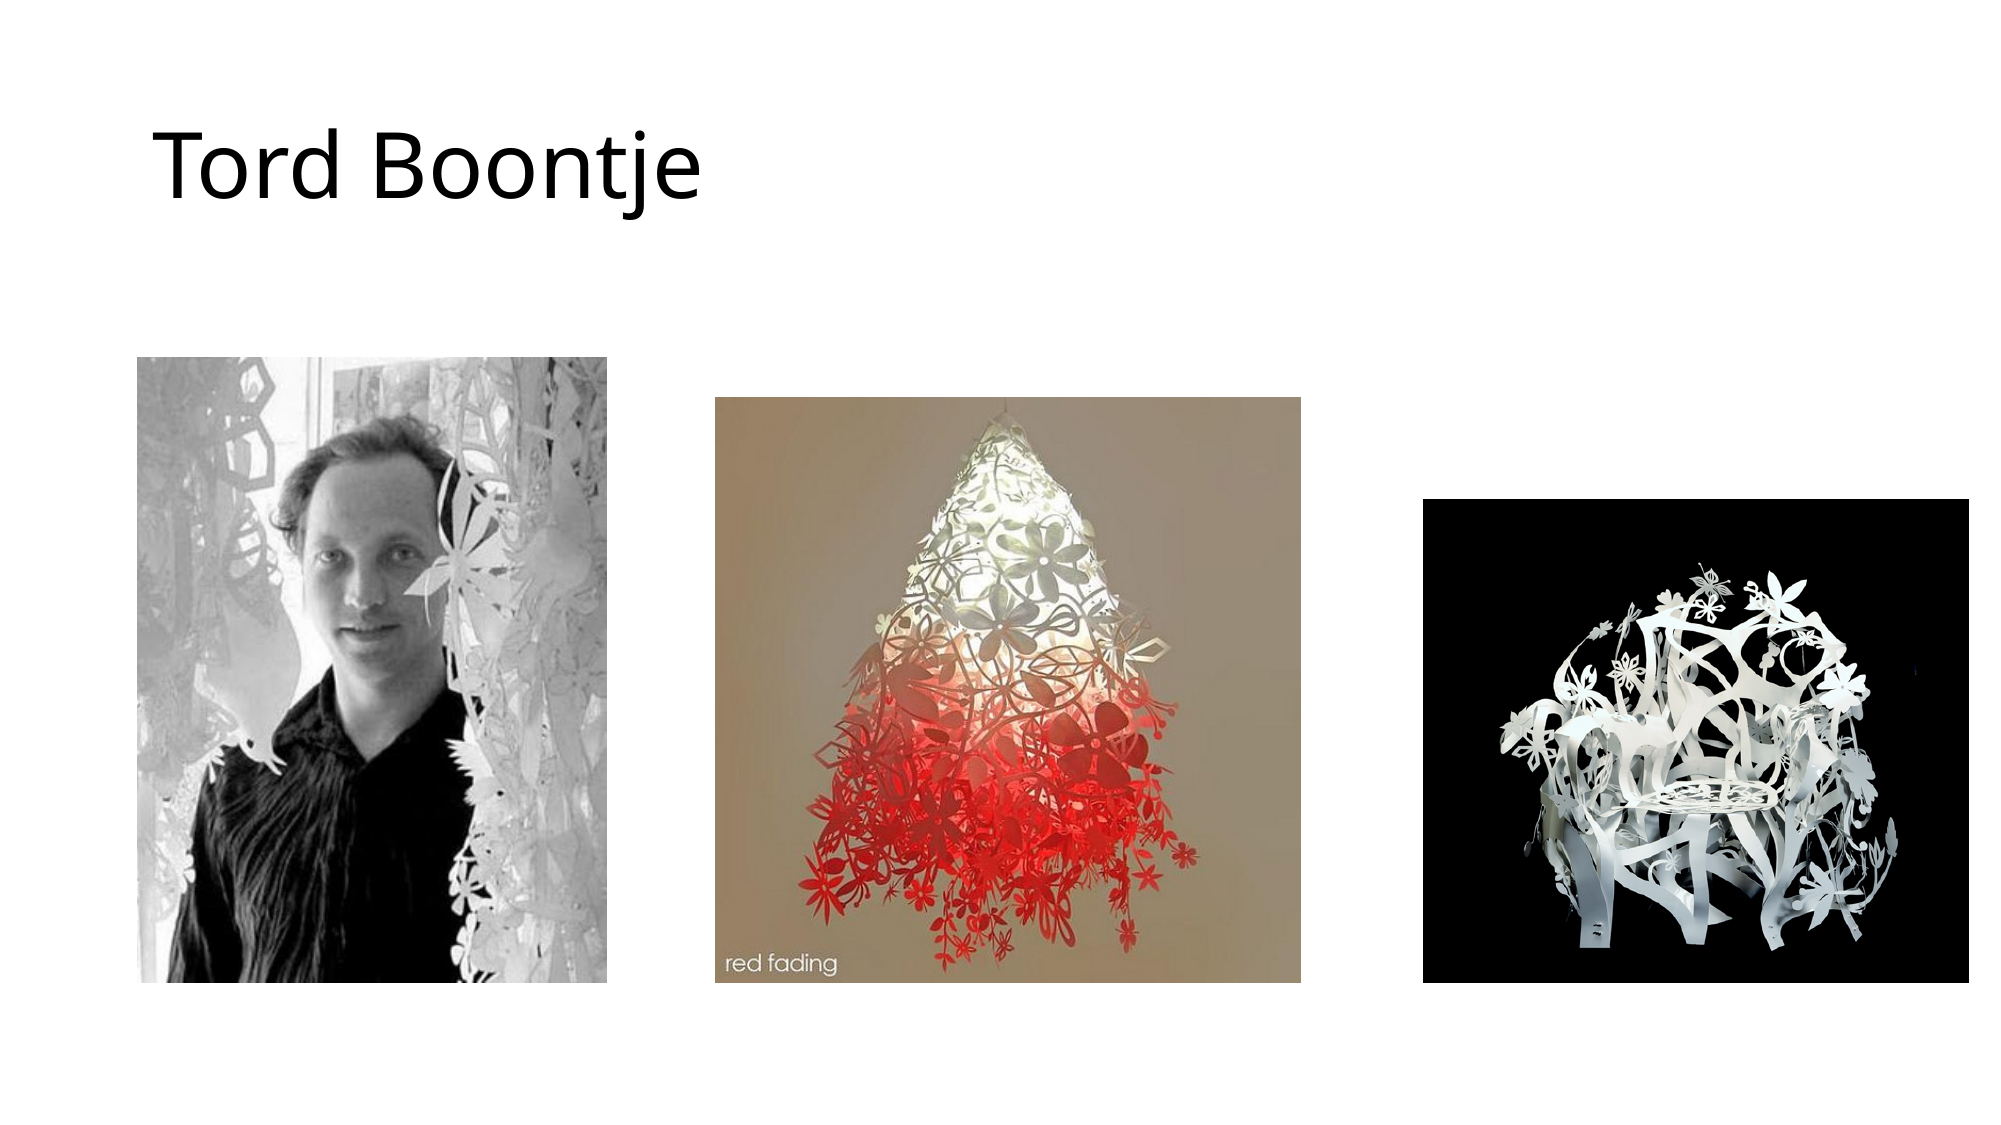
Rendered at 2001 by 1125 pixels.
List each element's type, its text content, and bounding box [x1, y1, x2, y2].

title Tord Boontje [137, 59, 1863, 278]
picture [1423, 499, 1969, 983]
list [137, 357, 607, 983]
picture [715, 397, 1301, 983]
